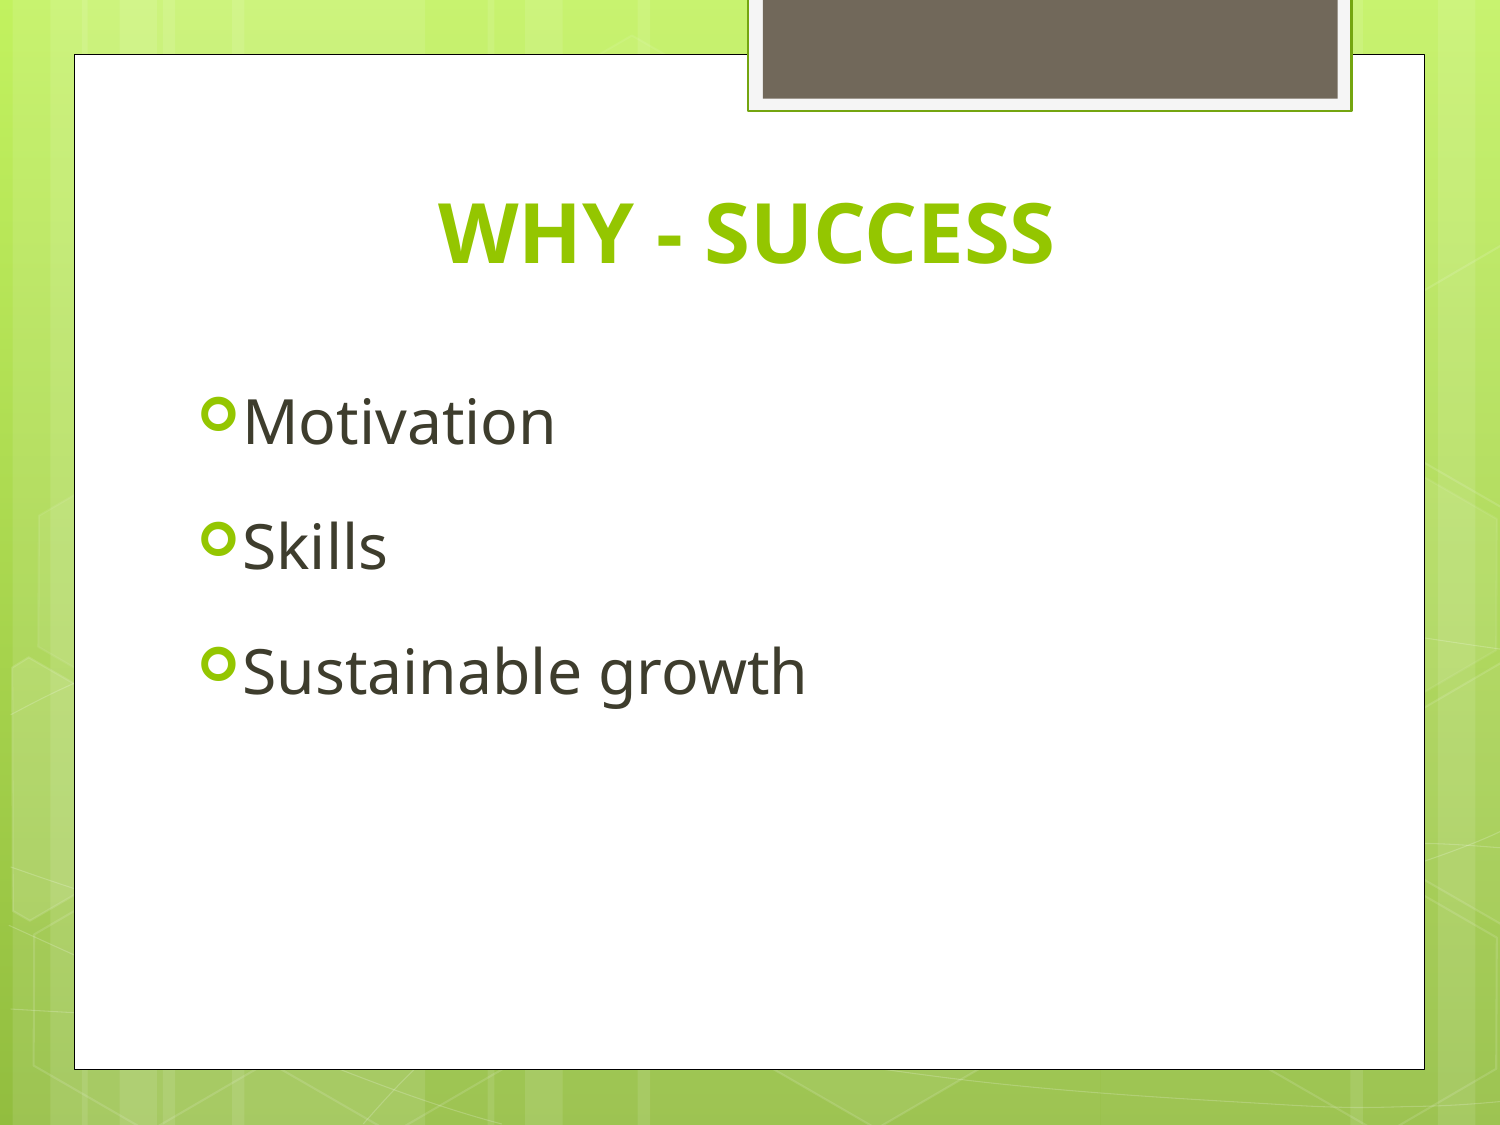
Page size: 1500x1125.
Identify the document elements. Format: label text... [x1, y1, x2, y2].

title WHY - SUCCESS [171, 149, 1324, 288]
list Motivation Skills Sustainable growth [171, 337, 1283, 913]
